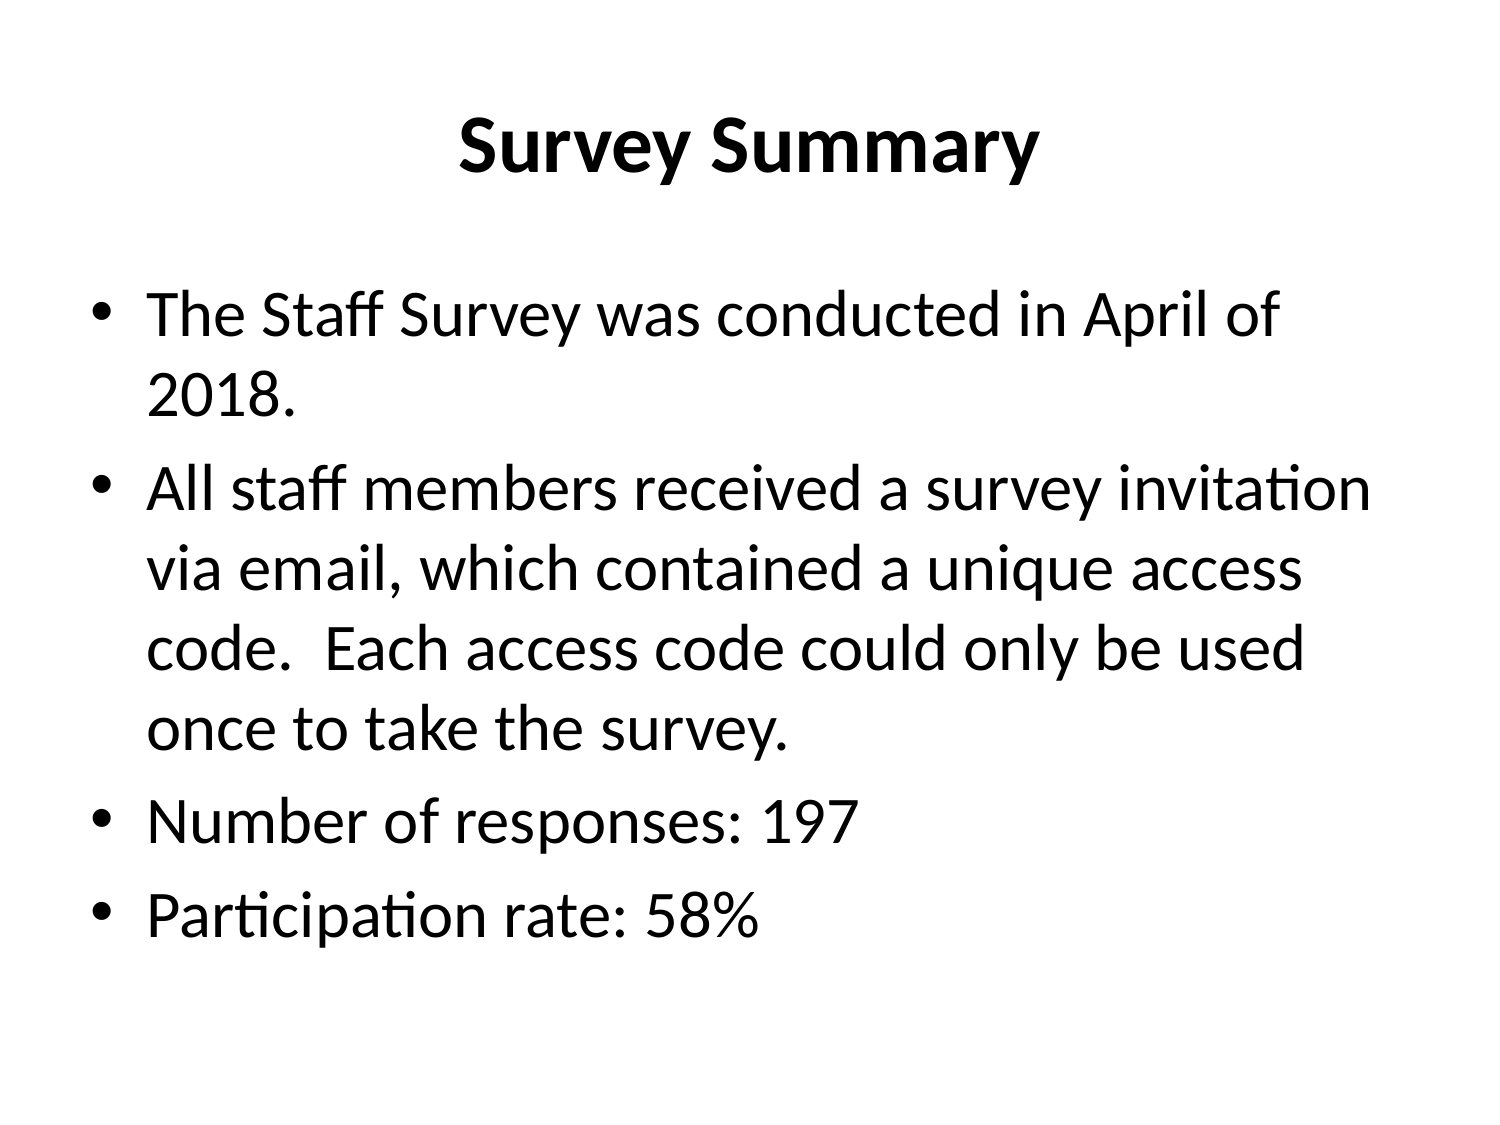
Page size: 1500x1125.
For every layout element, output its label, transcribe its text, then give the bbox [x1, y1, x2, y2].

title Survey Summary [75, 45, 1425, 233]
list The Staff Survey was conducted in April of 2018. All staff members received a survey invitation via email, which contained a unique access code. Each access code could only be used once to take the survey. Number of responses: 197 Participation rate: 58% [75, 262, 1425, 1005]
